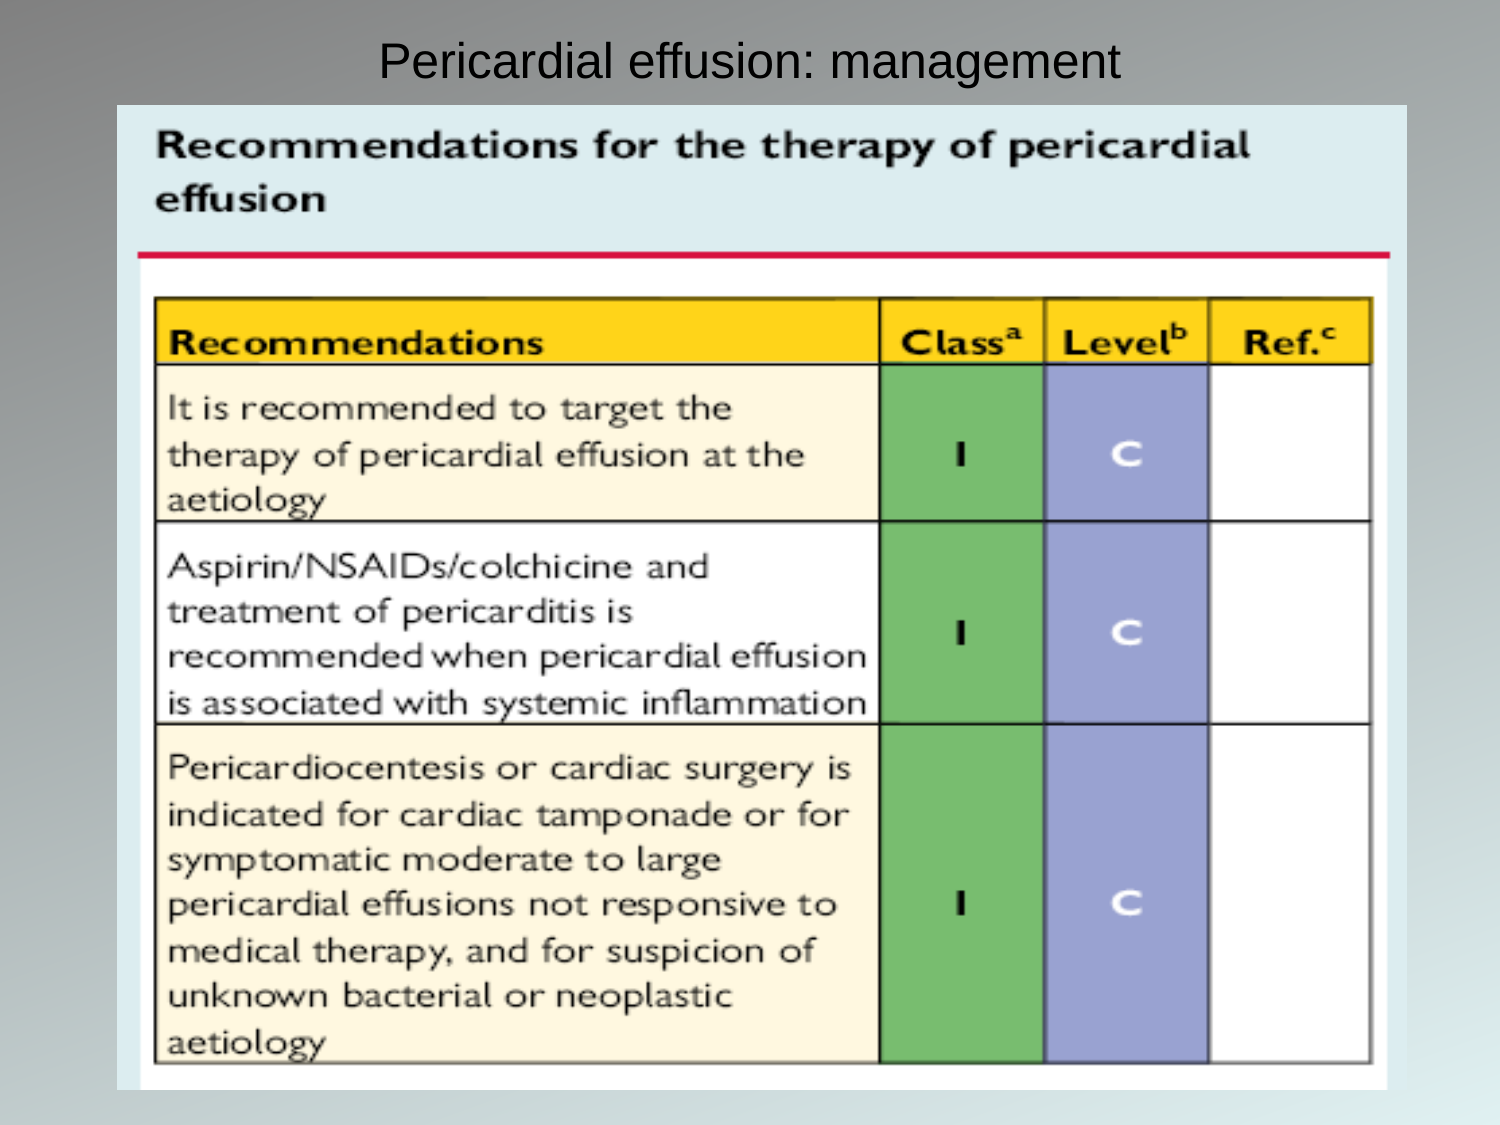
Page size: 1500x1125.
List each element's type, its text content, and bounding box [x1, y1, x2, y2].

title Pericardial effusion: management [75, 23, 1425, 94]
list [116, 105, 1407, 1091]
